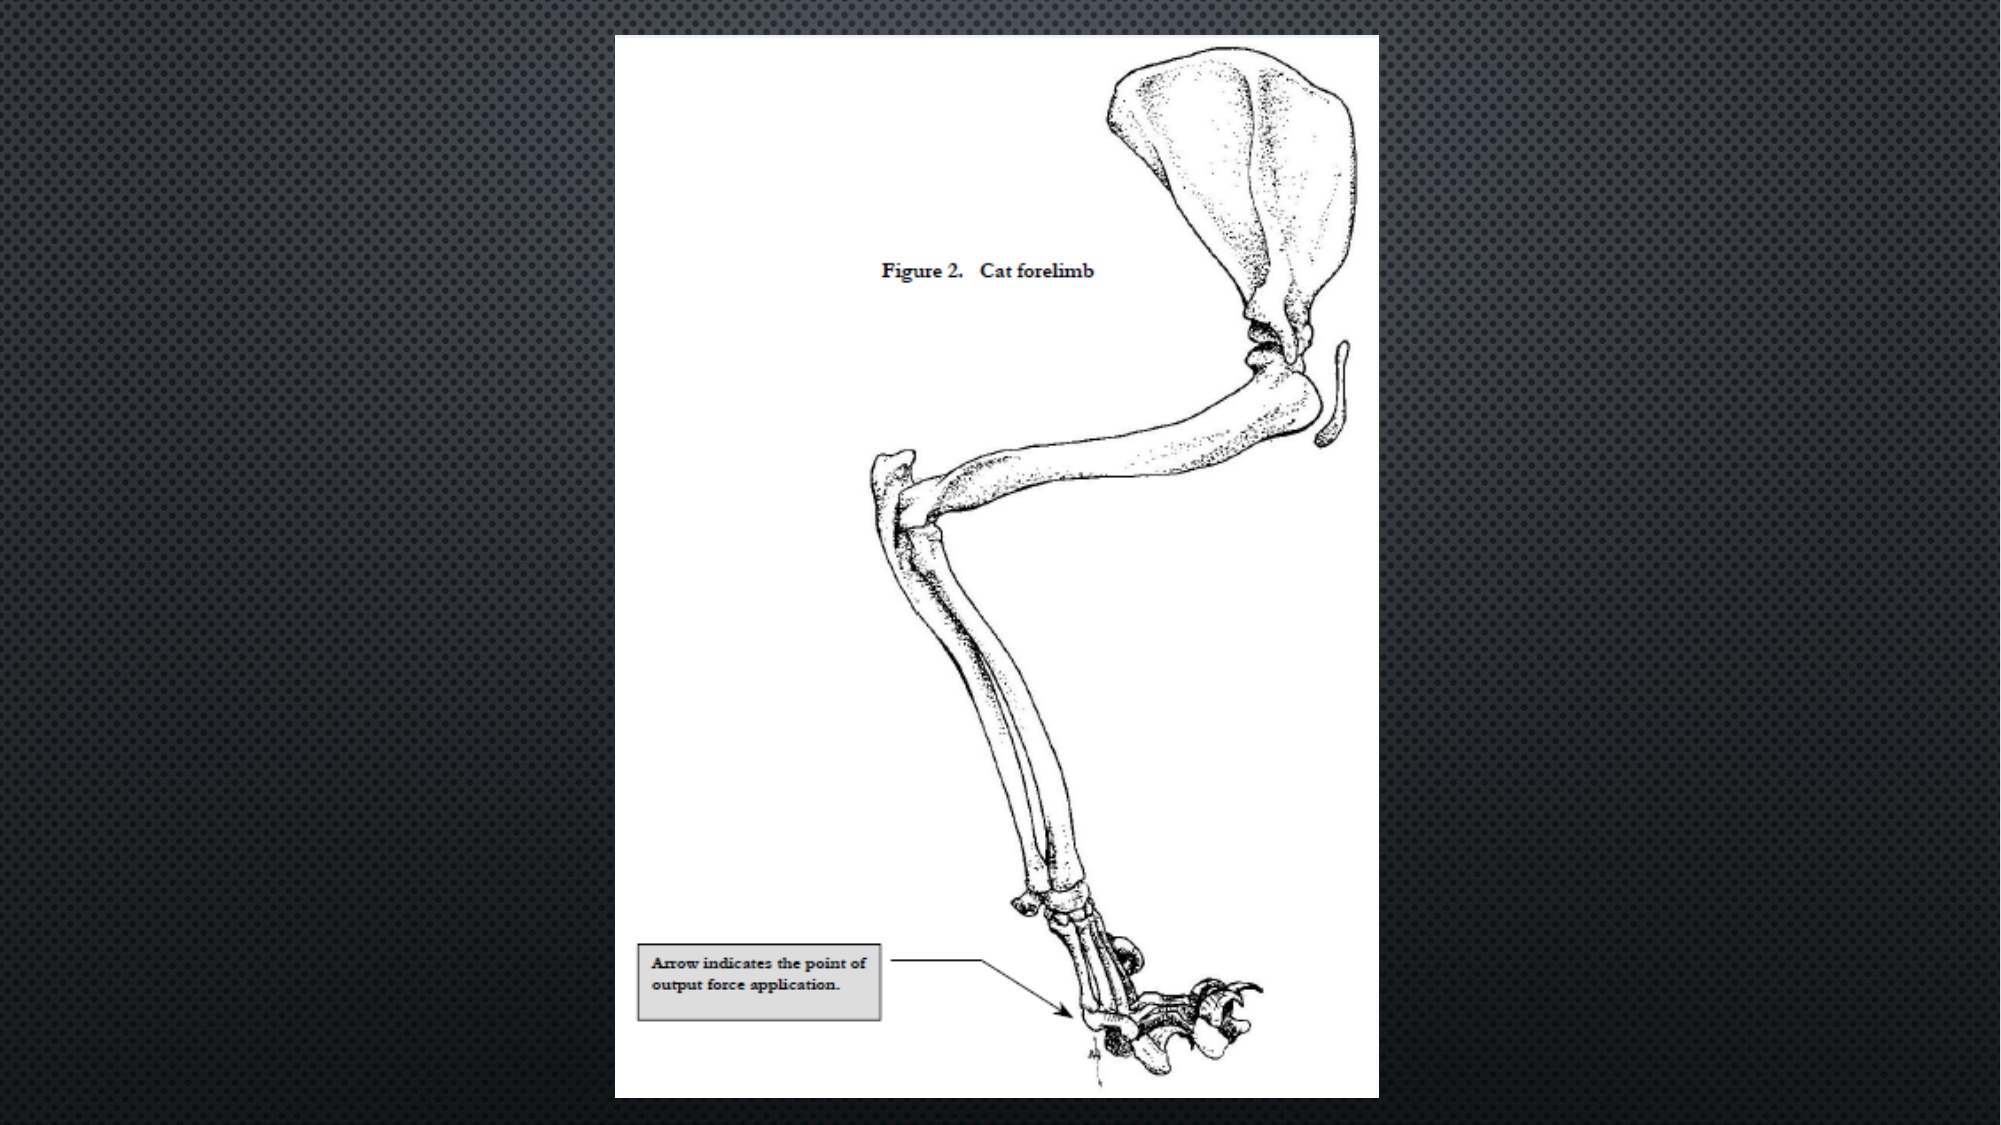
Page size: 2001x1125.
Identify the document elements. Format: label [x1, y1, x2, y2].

picture [615, 35, 1379, 1098]
